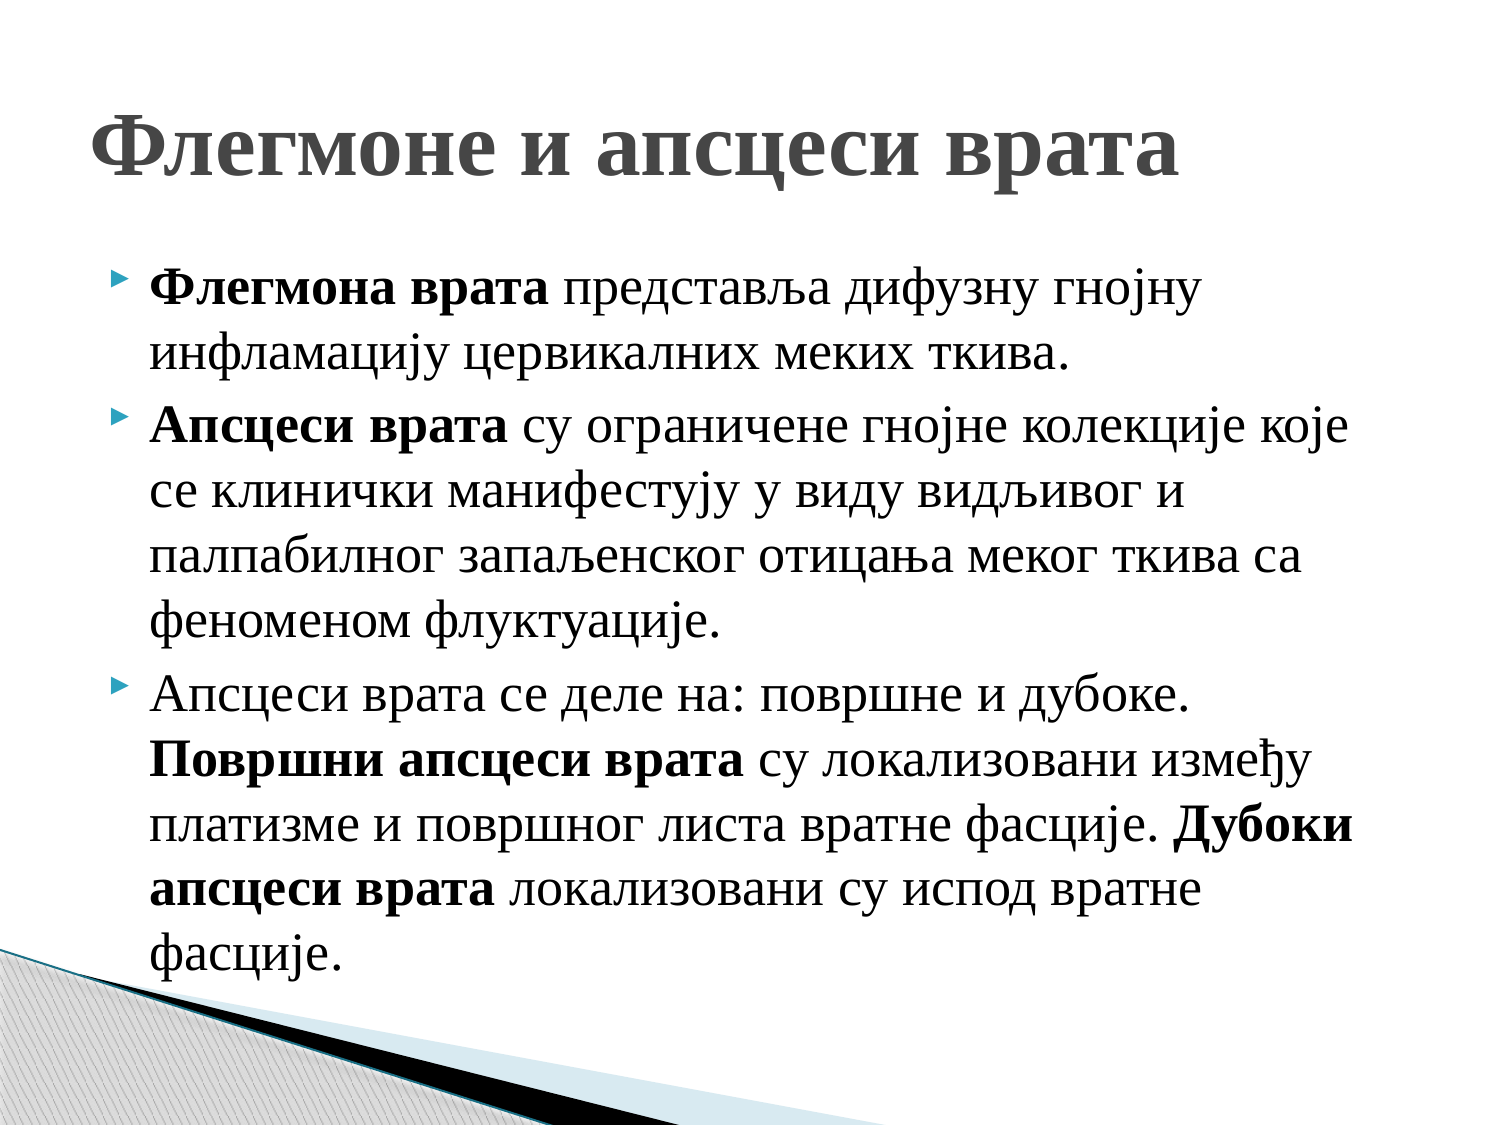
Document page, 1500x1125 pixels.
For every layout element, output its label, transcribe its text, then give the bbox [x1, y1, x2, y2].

list Флегмона врата представља дифузну гнојну инфламацију цервикалних меких ткива. Апсцеси врата су ограничене гнојне колекције које се клинички манифестују у виду видљивог и палпабилног запаљенског отицања меког ткива са феноменом флуктуације. Апсцеси врата се деле на: површне и дубоке. Површни апсцеси врата су локализовани између платизме и површног листа вратне фасције. Дубоки апсцеси врата локализовани су испод вратне фасције. [74, 242, 1426, 986]
title Флегмоне и апсцеси врата [75, 45, 1425, 233]
